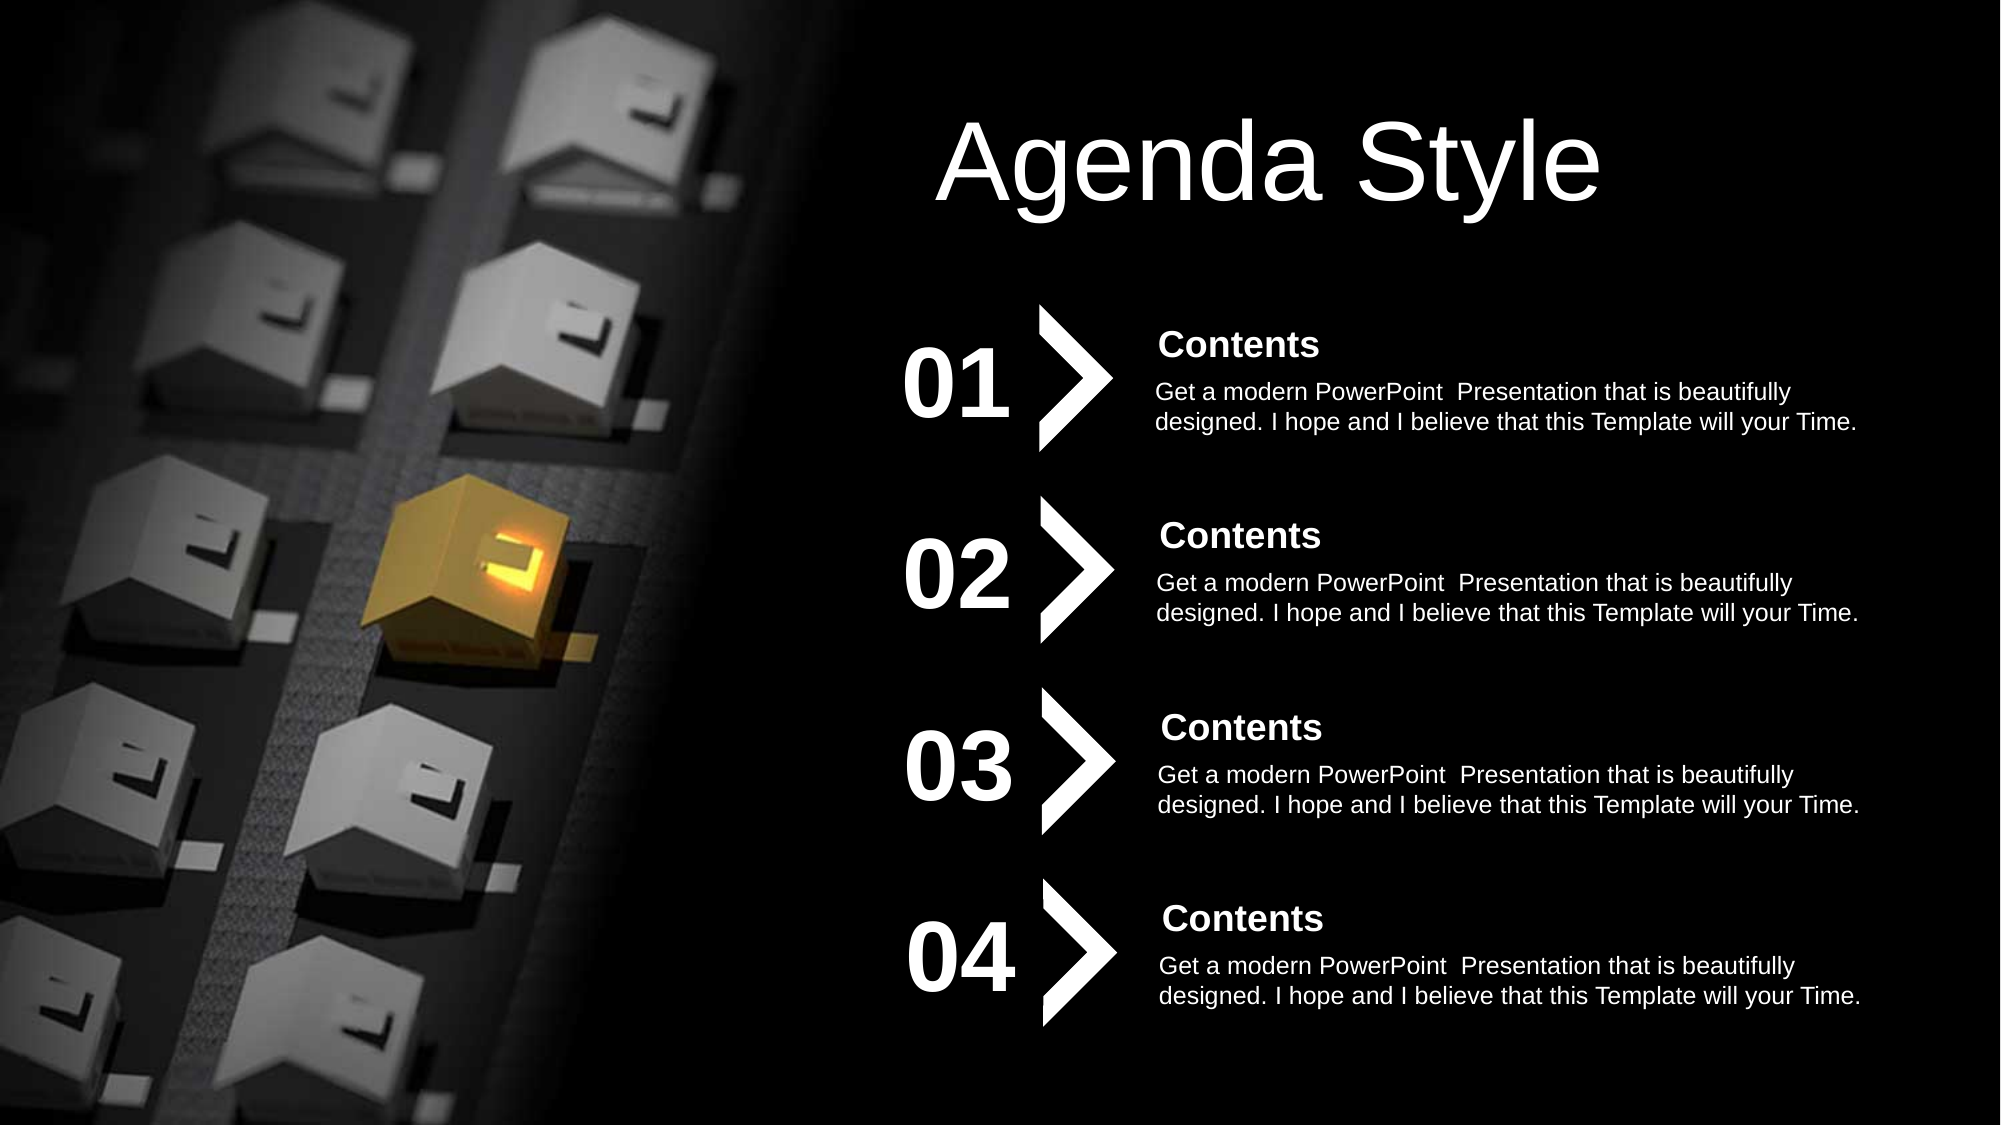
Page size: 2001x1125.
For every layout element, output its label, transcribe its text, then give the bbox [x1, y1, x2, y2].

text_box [877, 310, 1880, 447]
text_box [879, 501, 1882, 638]
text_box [881, 884, 1884, 1021]
text_box Agenda Style [920, 80, 1917, 230]
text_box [880, 692, 1883, 830]
picture [0, 0, 2001, 1125]
